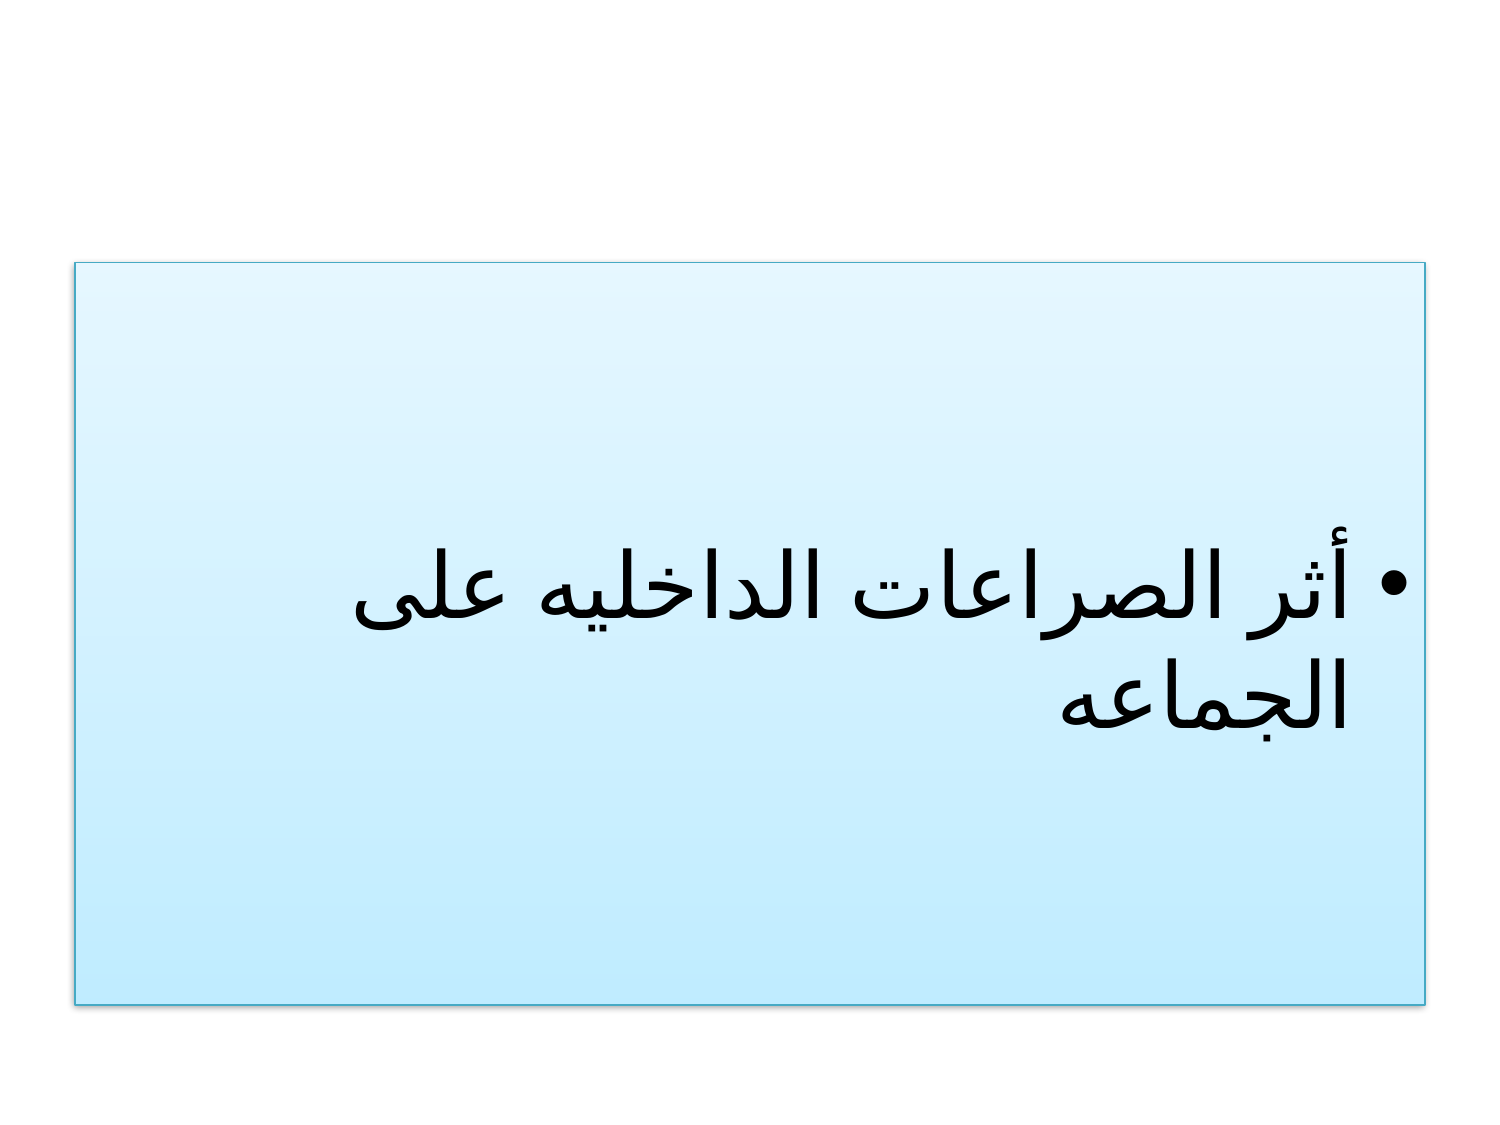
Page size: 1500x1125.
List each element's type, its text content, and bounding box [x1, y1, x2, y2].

list أثر الصراعات الداخليه على الجماعه [74, 262, 1426, 1006]
